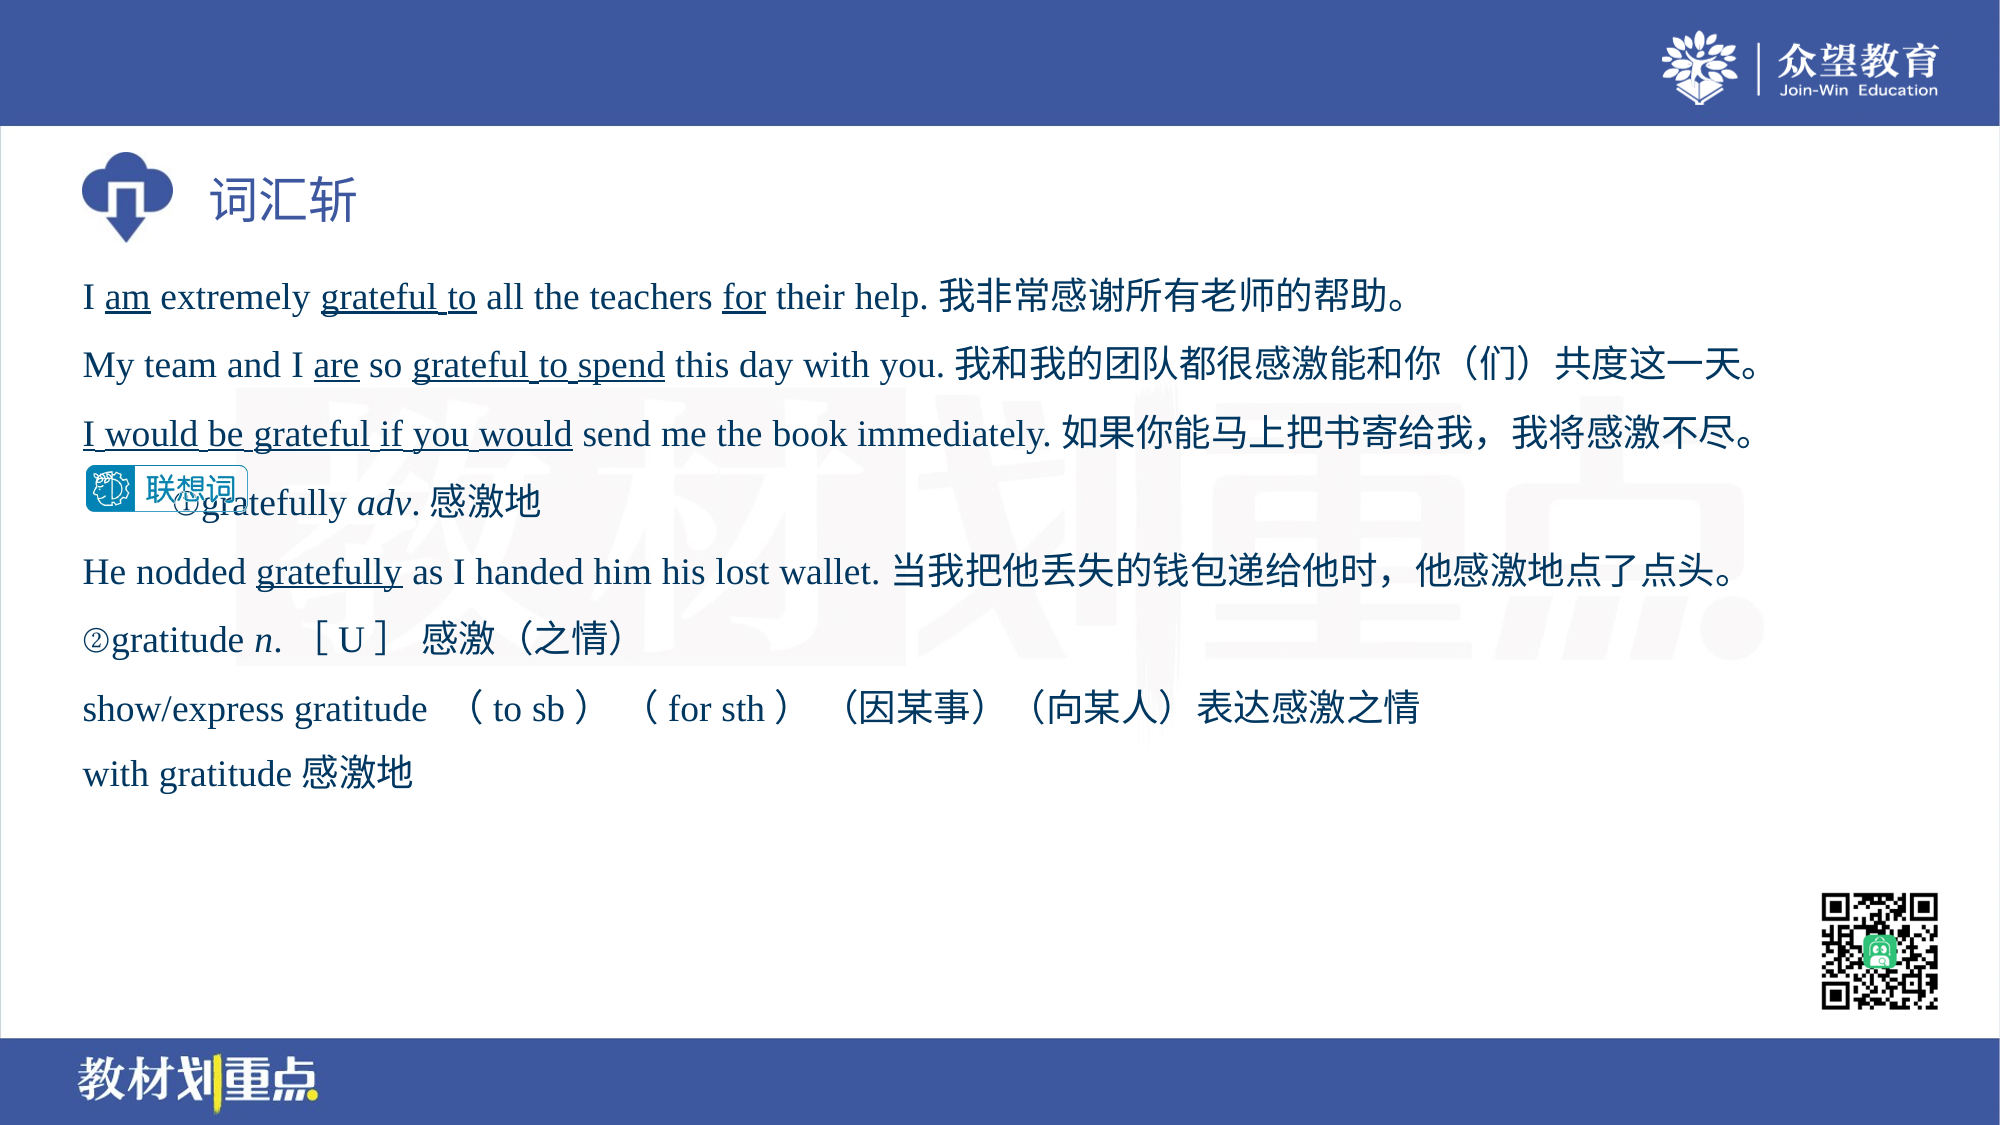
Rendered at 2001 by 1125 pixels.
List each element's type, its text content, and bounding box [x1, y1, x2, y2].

text_box I am extremely grateful to all the teachers for their help.我非常感谢所有老师的帮助。 My team and I are so grateful to spend this day with you.我和我的团队都很感激能和你（们）共度这一天。 I would be grateful if you would send me the book immediately.如果你能马上把书寄给我，我将感激不尽。 ①gratefully adv.感激地 He nodded gratefully as I handed him his lost wallet.当我把他丢失的钱包递给他时，他感激地点了点头。 ②gratitude n.［U］ 感激（之情） show/express gratitude （to sb） （for sth） （因某事）（向某人）表达感激之情 with gratitude感激地 [82, 248, 1817, 787]
picture [0, 0, 2000, 1125]
